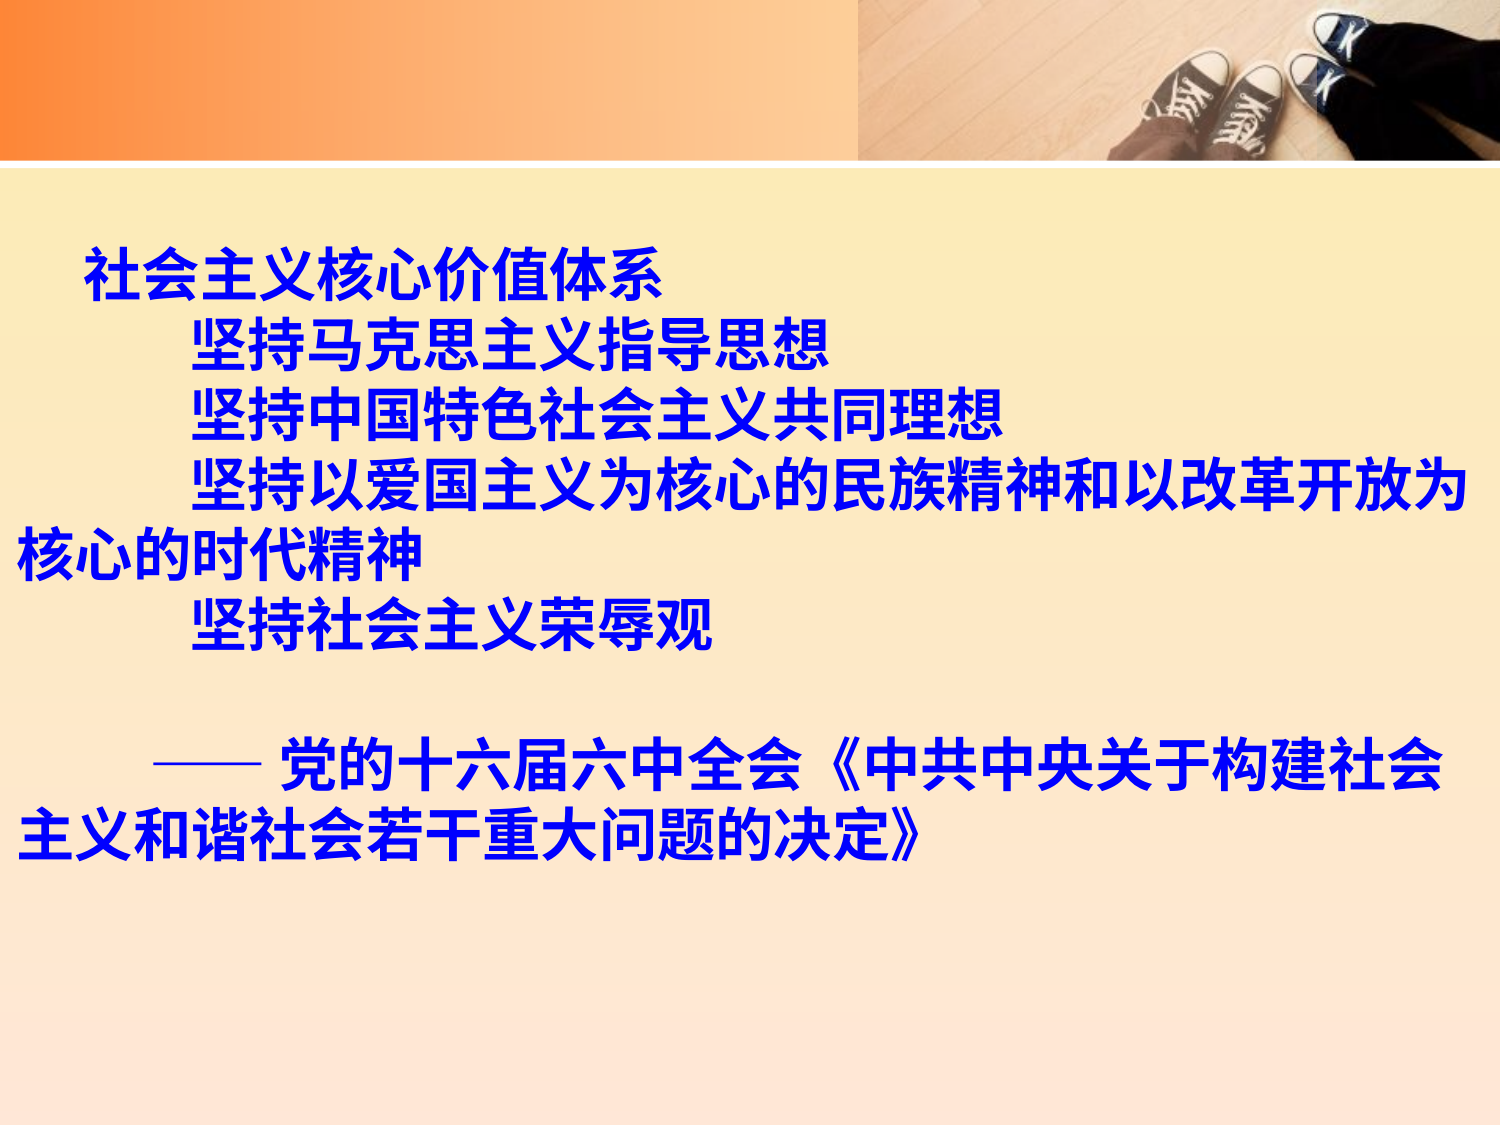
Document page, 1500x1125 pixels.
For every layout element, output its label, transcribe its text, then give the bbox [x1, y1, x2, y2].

text_box 社会主义核心价值体系 坚持马克思主义指导思想 坚持中国特色社会主义共同理想 坚持以爱国主义为核心的民族精神和以改革开放为核心的时代精神 坚持社会主义荣辱观 ——党的十六届六中全会《中共中央关于构建社会主义和谐社会若干重大问题的决定》 [1, 160, 1500, 876]
picture [1317, 0, 1500, 160]
